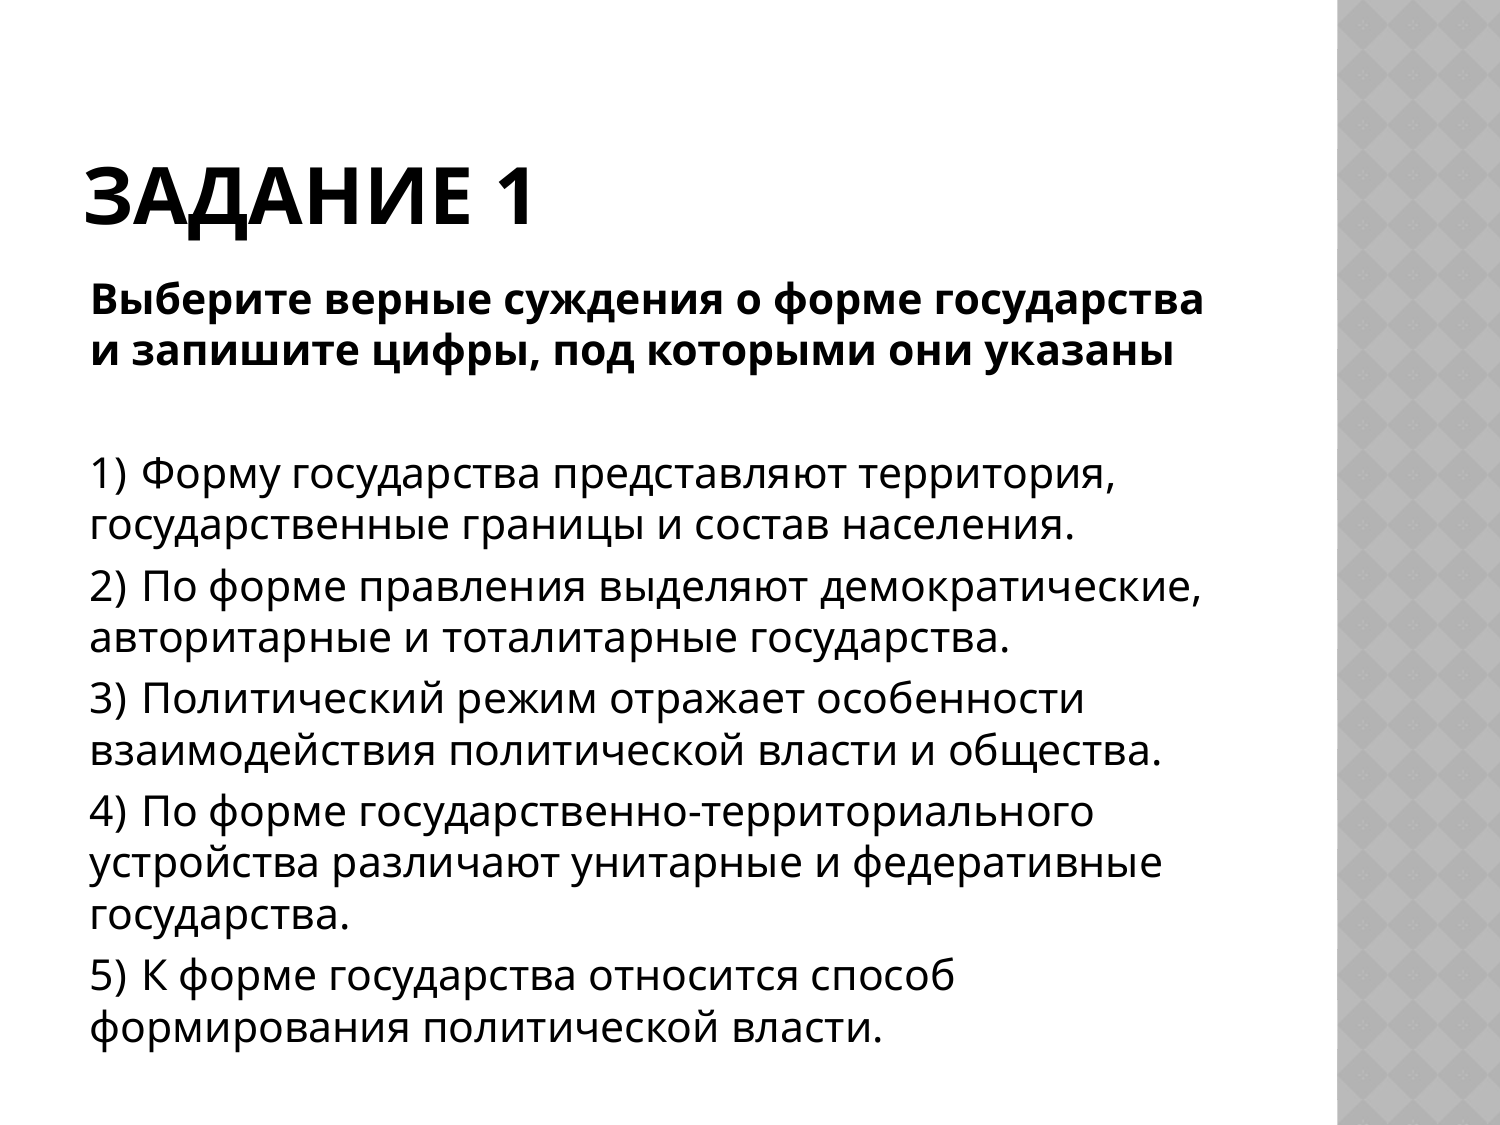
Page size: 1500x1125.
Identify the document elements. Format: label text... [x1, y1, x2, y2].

title Задание 1 [75, 52, 1263, 240]
list Выберите верные суждения о форме государства и запишите цифры, под которыми они указаны 1) Форму государства представляют территория, государственные границы и состав населения. 2) По форме правления выделяют демократические, авторитарные и тоталитарные государства. 3) Политический режим отражает особенности взаимодействия политической власти и общества. 4) По форме государственно-территориального устройства различают унитарные и федеративные государства. 5) К форме государства относится способ формирования политической власти. [75, 264, 1263, 1059]
